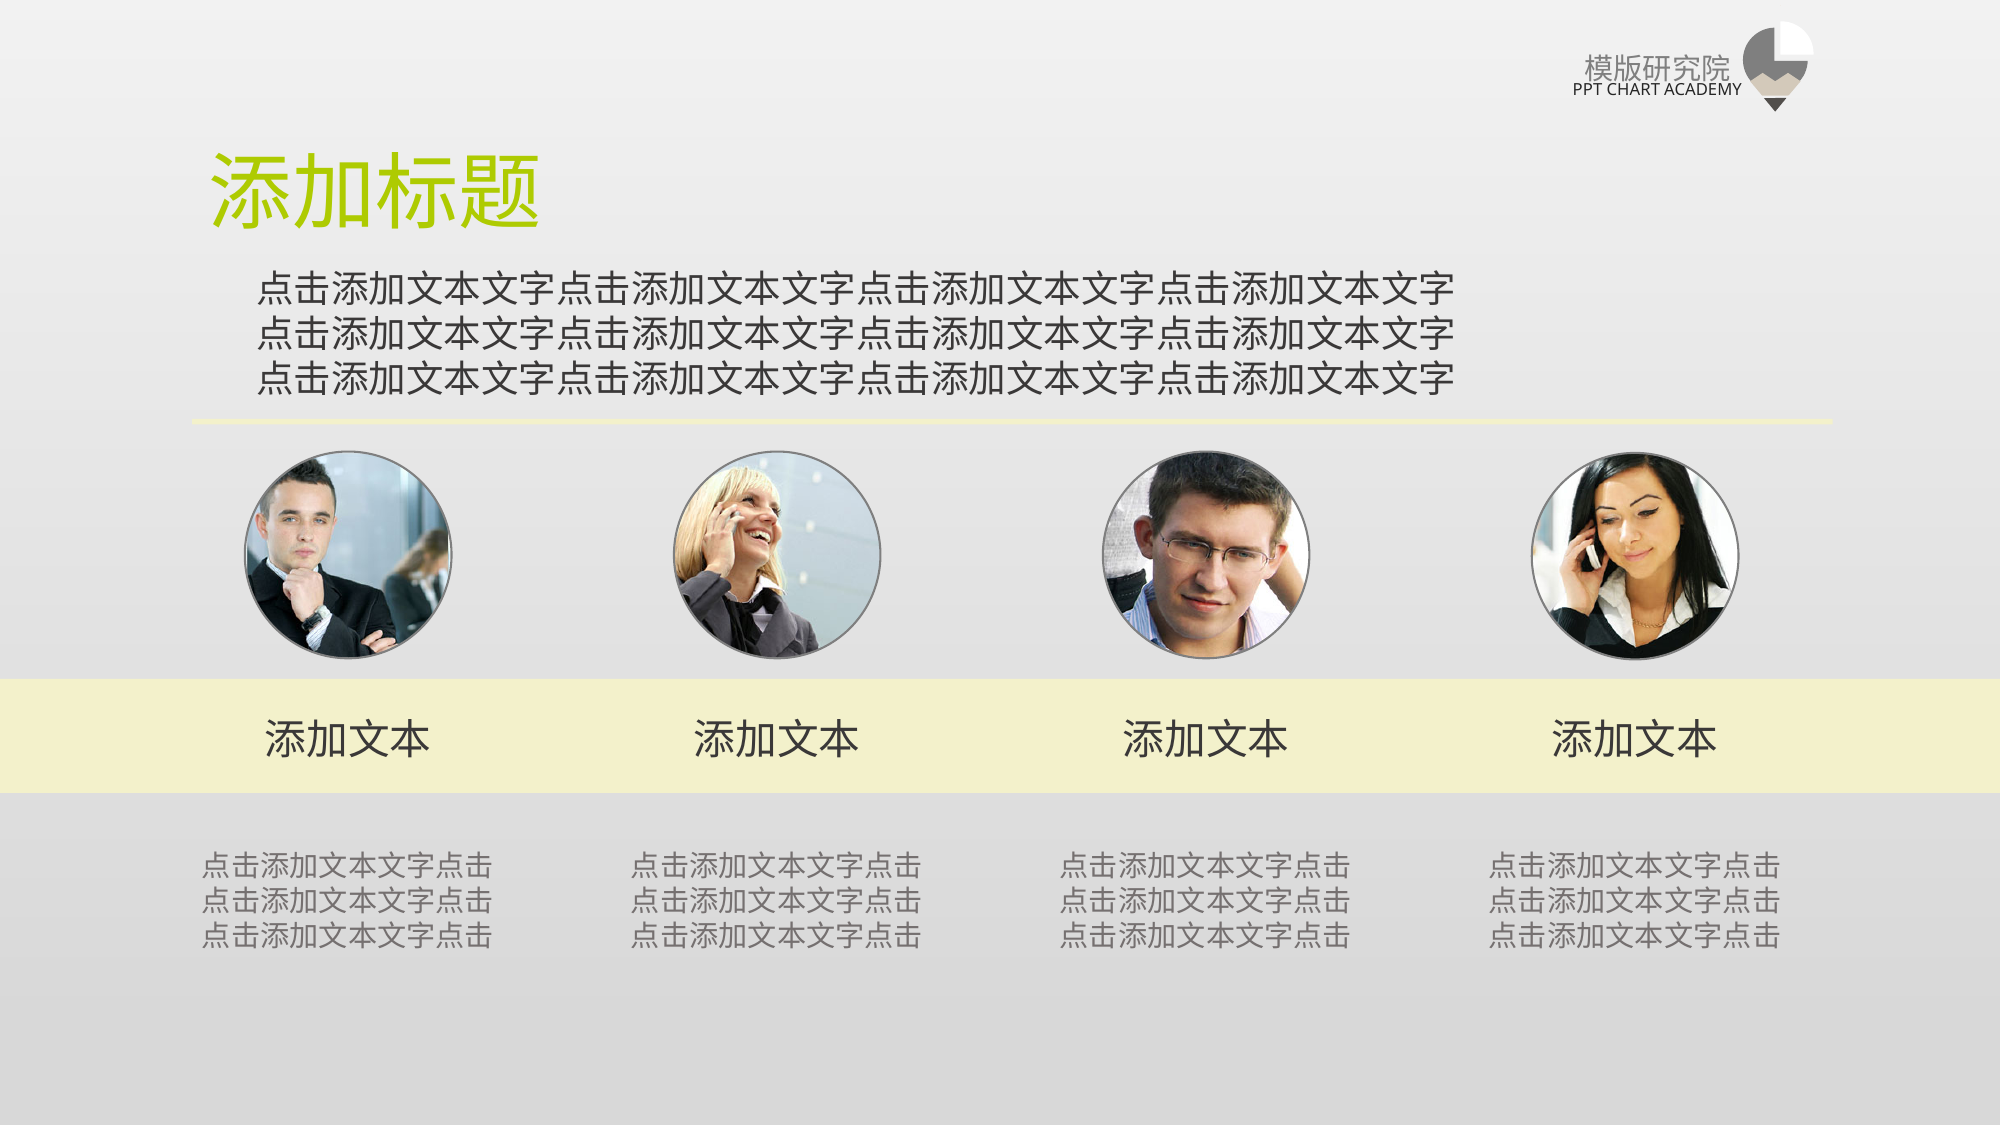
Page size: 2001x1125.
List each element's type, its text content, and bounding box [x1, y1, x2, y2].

text_box 添加文本 [249, 705, 447, 771]
text_box 点击添加文本文字点击 点击添加文本文字点击 点击添加文本文字点击 [1044, 840, 1368, 960]
text_box [244, 451, 452, 659]
text_box 添加文本 [1107, 705, 1305, 771]
text_box [0, 678, 2000, 793]
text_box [1742, 4, 1814, 112]
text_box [1568, 42, 1737, 100]
text_box 点击添加文本文字点击 点击添加文本文字点击 点击添加文本文字点击 [187, 840, 510, 960]
text_box 点击添加文本文字点击添加文本文字点击添加文本文字点击添加文本文字 点击添加文本文字点击添加文本文字点击添加文本文字点击添加文本文字 点击添加文本文字点击添加文本文字点击添加文本文字点击添加文本文字 [241, 257, 1472, 407]
text_box [1531, 452, 1739, 660]
text_box 点击添加文本文字点击 点击添加文本文字点击 点击添加文本文字点击 [1473, 840, 1797, 960]
text_box 点击添加文本文字点击 点击添加文本文字点击 点击添加文本文字点击 [616, 840, 939, 960]
text_box 添加文本 [678, 705, 876, 771]
text_box [673, 451, 881, 659]
text_box 添加文本 [1536, 705, 1734, 771]
text_box [1102, 451, 1310, 659]
text_box 添加标题 [194, 131, 557, 246]
text_box [192, 418, 1833, 425]
